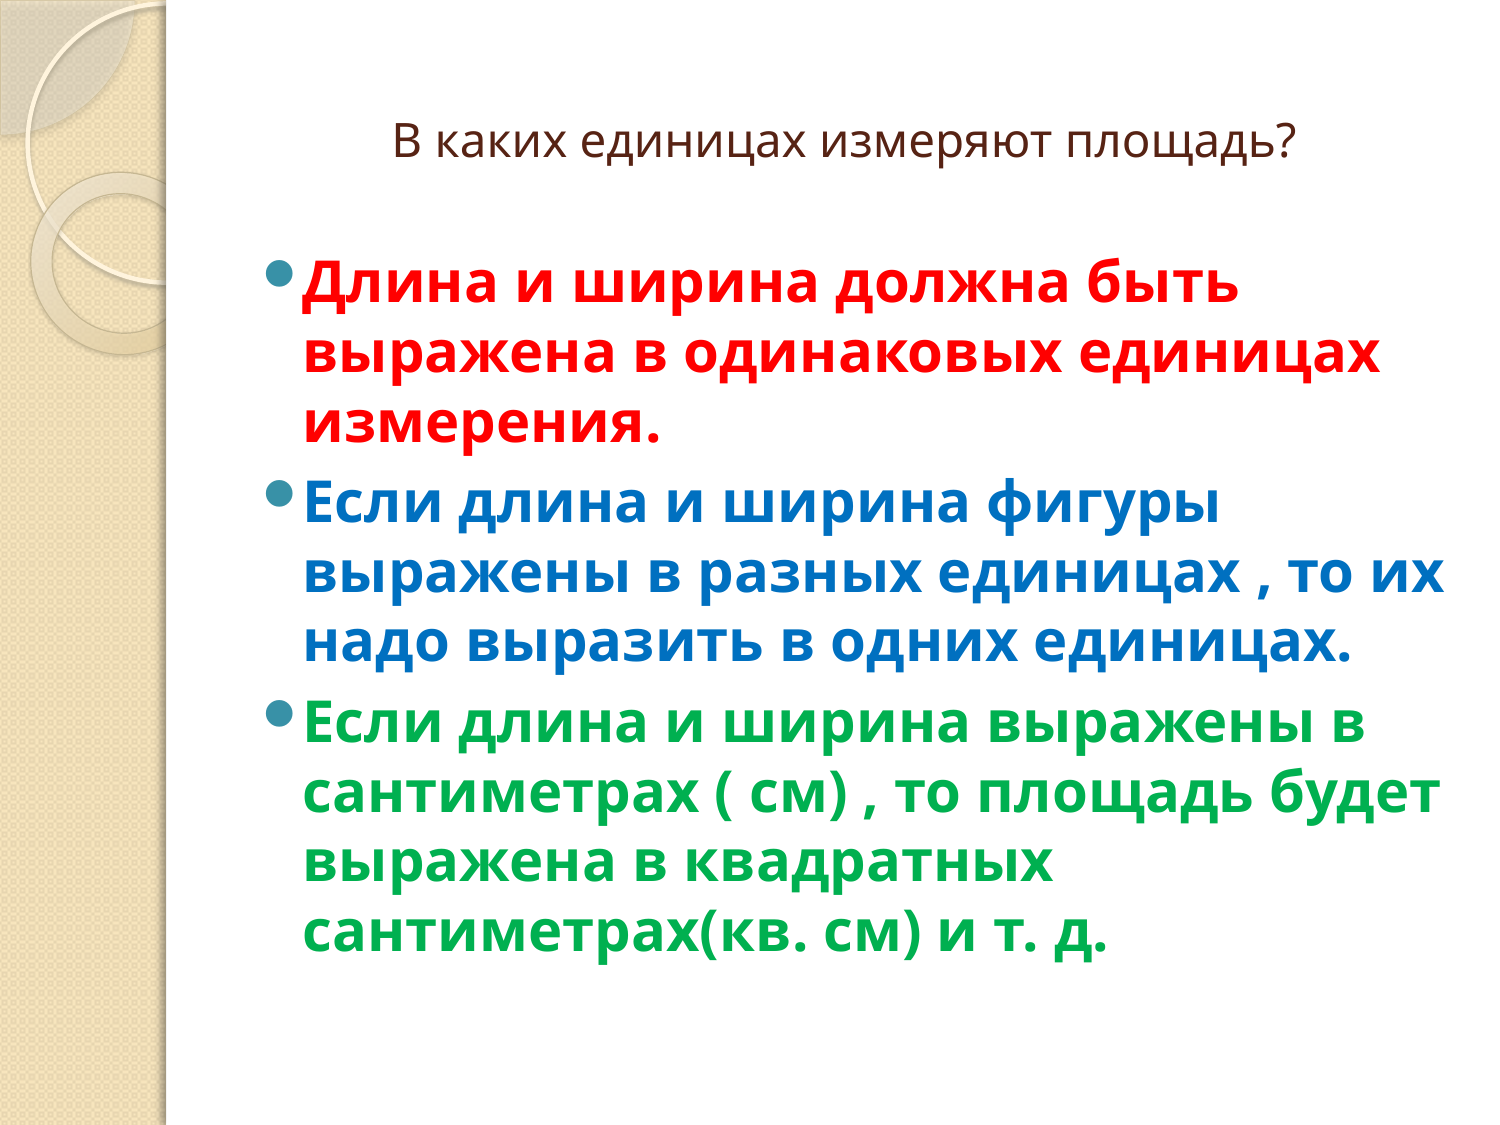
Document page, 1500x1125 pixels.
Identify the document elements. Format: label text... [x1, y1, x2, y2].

title В каких единицах измеряют площадь? [235, 45, 1466, 233]
list Длина и ширина должна быть выражена в одинаковых единицах измерения. Если длина и ширина фигуры выражены в разных единицах , то их надо выразить в одних единицах. Если длина и ширина выражены в сантиметрах ( см) , то площадь будет выражена в квадратных сантиметрах(кв. см) и т. д. [235, 237, 1466, 1025]
